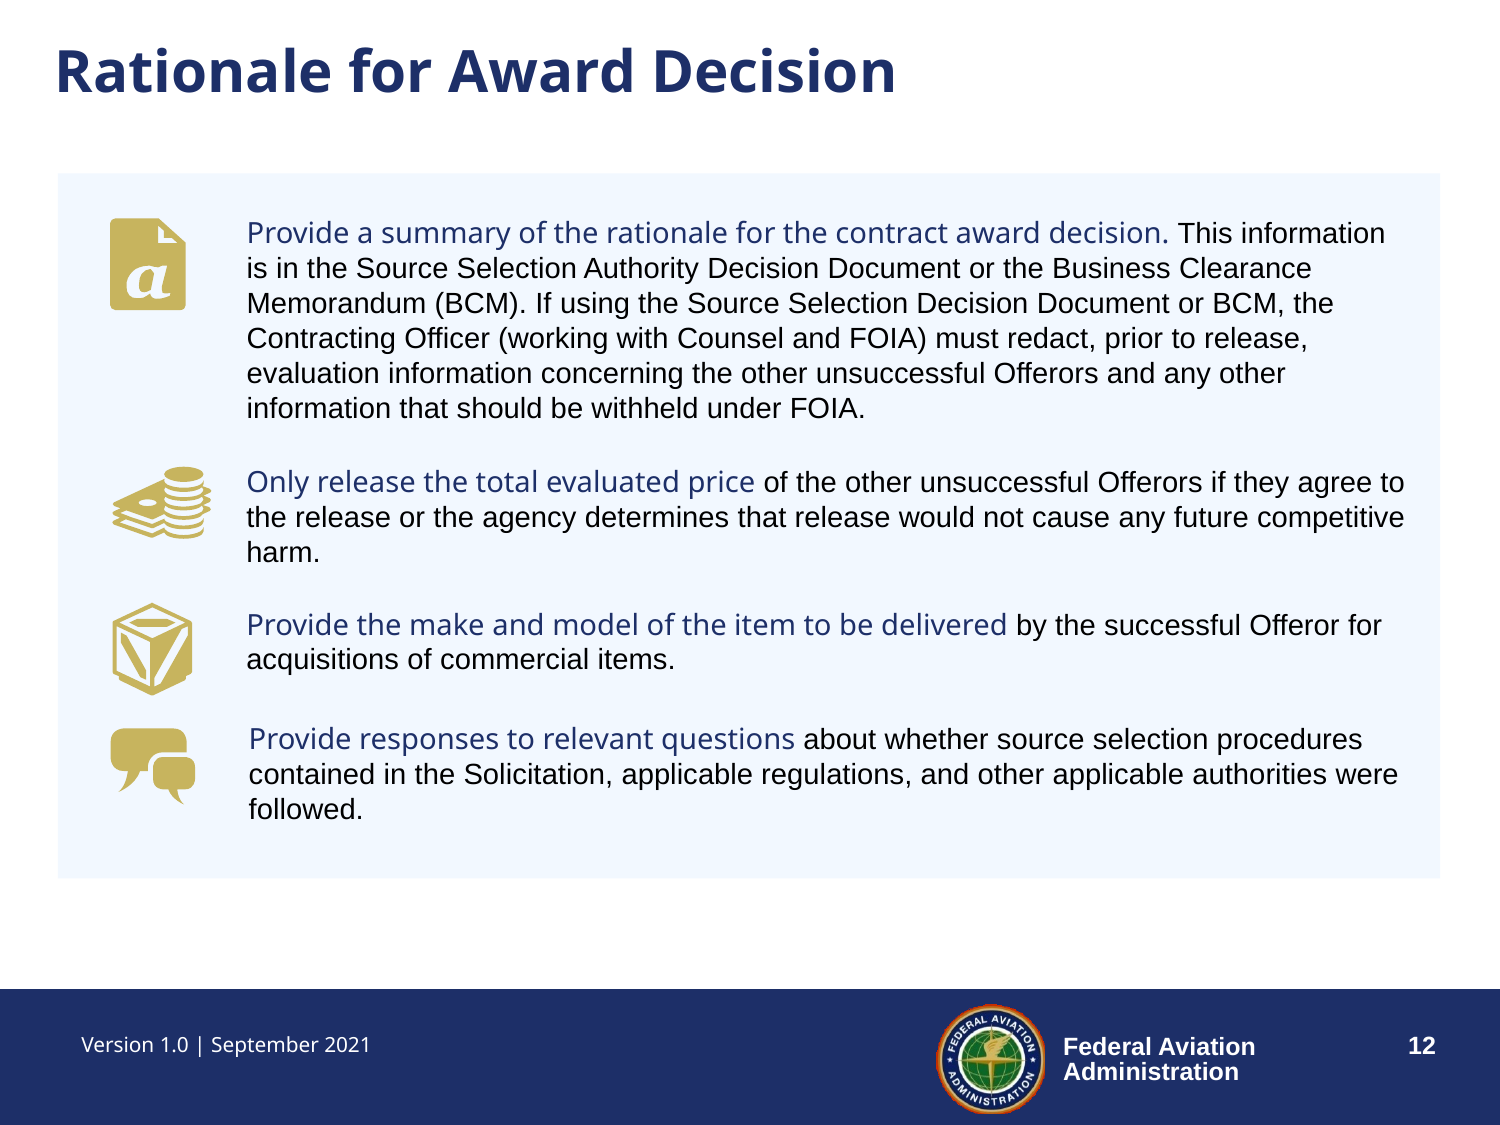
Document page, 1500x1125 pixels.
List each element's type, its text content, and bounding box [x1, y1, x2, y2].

text_box Rationale for Award Decision [39, 23, 1191, 116]
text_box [112, 598, 1441, 696]
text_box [111, 455, 1441, 578]
text_box Version 1.0 | September 2021 [66, 1023, 387, 1064]
text_box [57, 173, 1441, 879]
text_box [109, 206, 1403, 435]
picture [936, 1004, 1045, 1114]
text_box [110, 713, 1443, 835]
